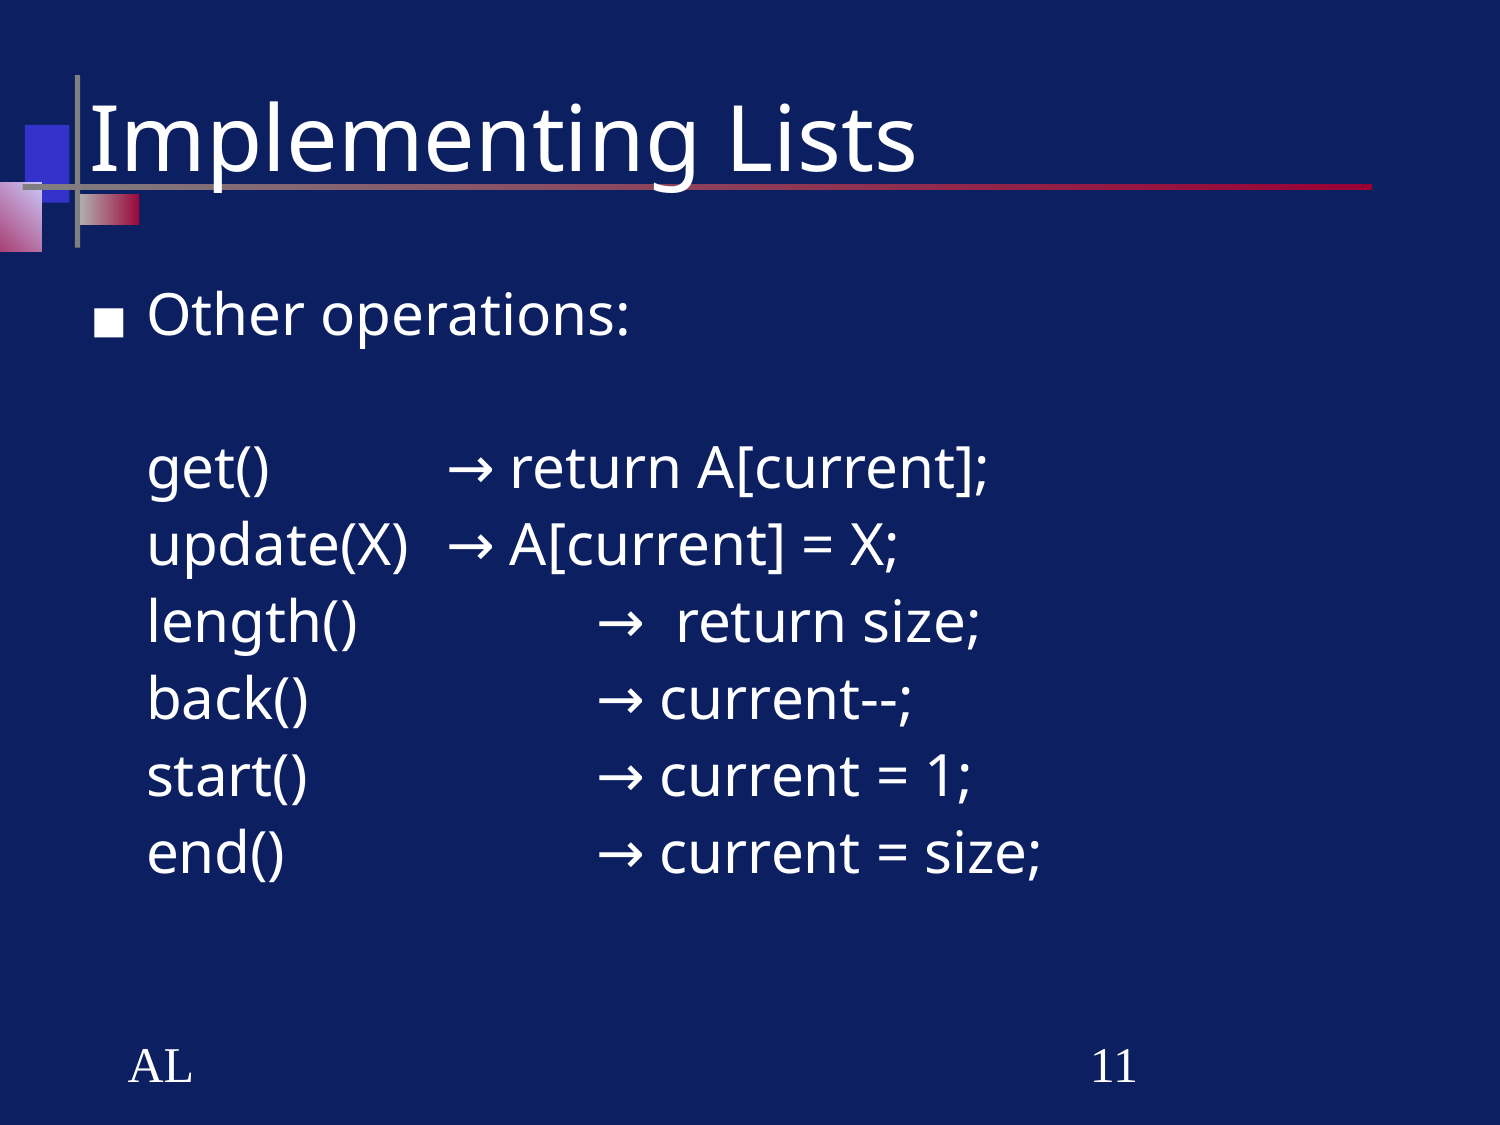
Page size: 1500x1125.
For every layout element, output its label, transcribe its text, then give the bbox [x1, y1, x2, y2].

title Implementing Lists [74, 59, 1425, 210]
slide_number ‹#› [1074, 1025, 1388, 1100]
slide_number AL [112, 1025, 425, 1100]
list Other operations: get() → return A[current]; update(X) → A[current] = X; length() → return size; back() → current--; start() → current = 1; end() → current = size; [74, 262, 1425, 1012]
